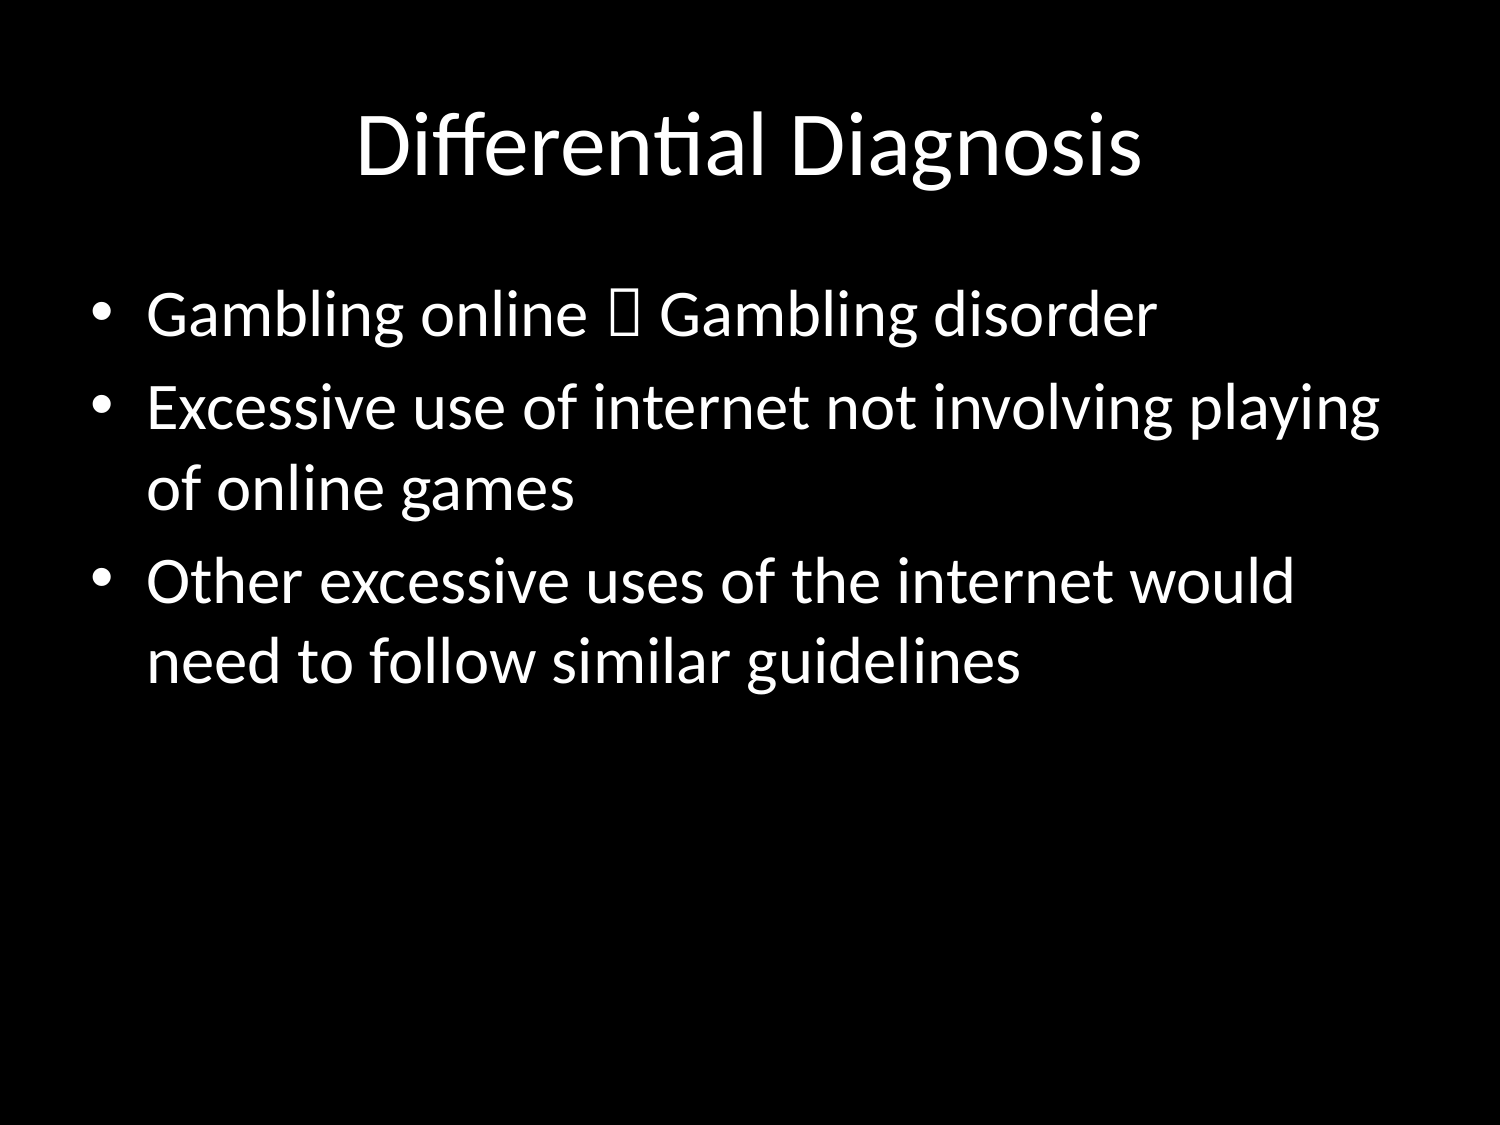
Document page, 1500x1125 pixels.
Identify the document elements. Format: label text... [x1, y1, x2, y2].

list Gambling online  Gambling disorder Excessive use of internet not involving playing of online games Other excessive uses of the internet would need to follow similar guidelines [75, 262, 1425, 1005]
title Differential Diagnosis [75, 45, 1425, 233]
